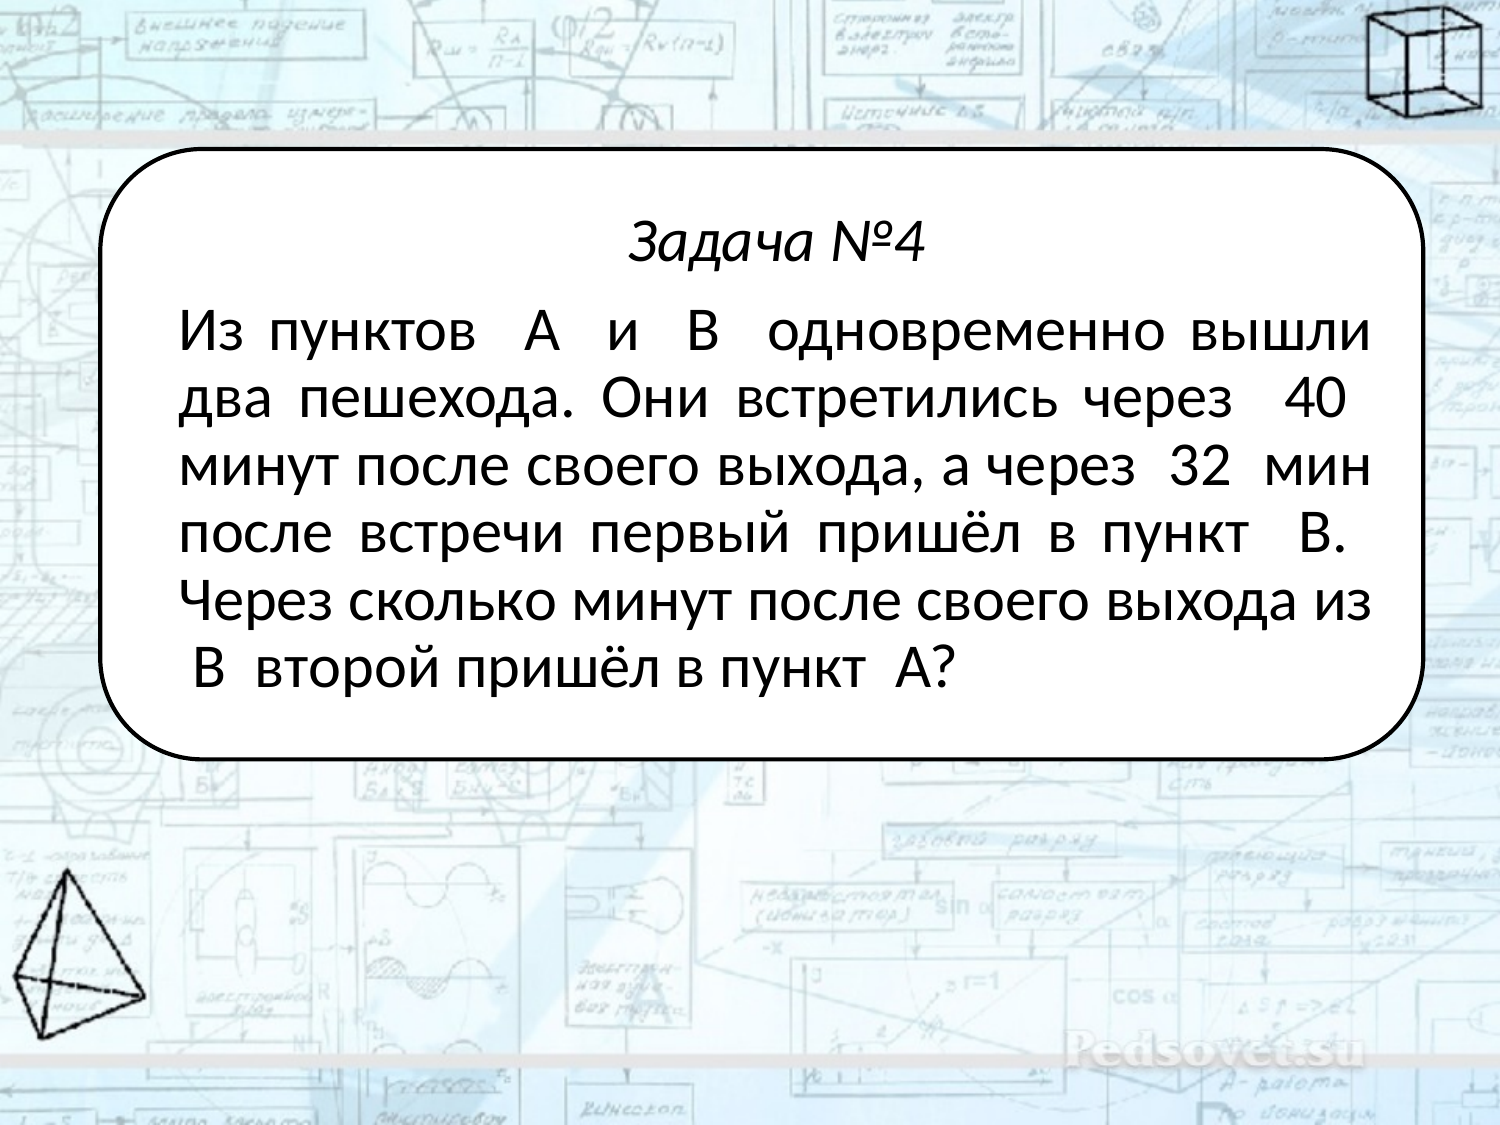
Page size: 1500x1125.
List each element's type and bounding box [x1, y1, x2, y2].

text_box [100, 148, 1424, 764]
picture [0, 0, 1500, 1125]
